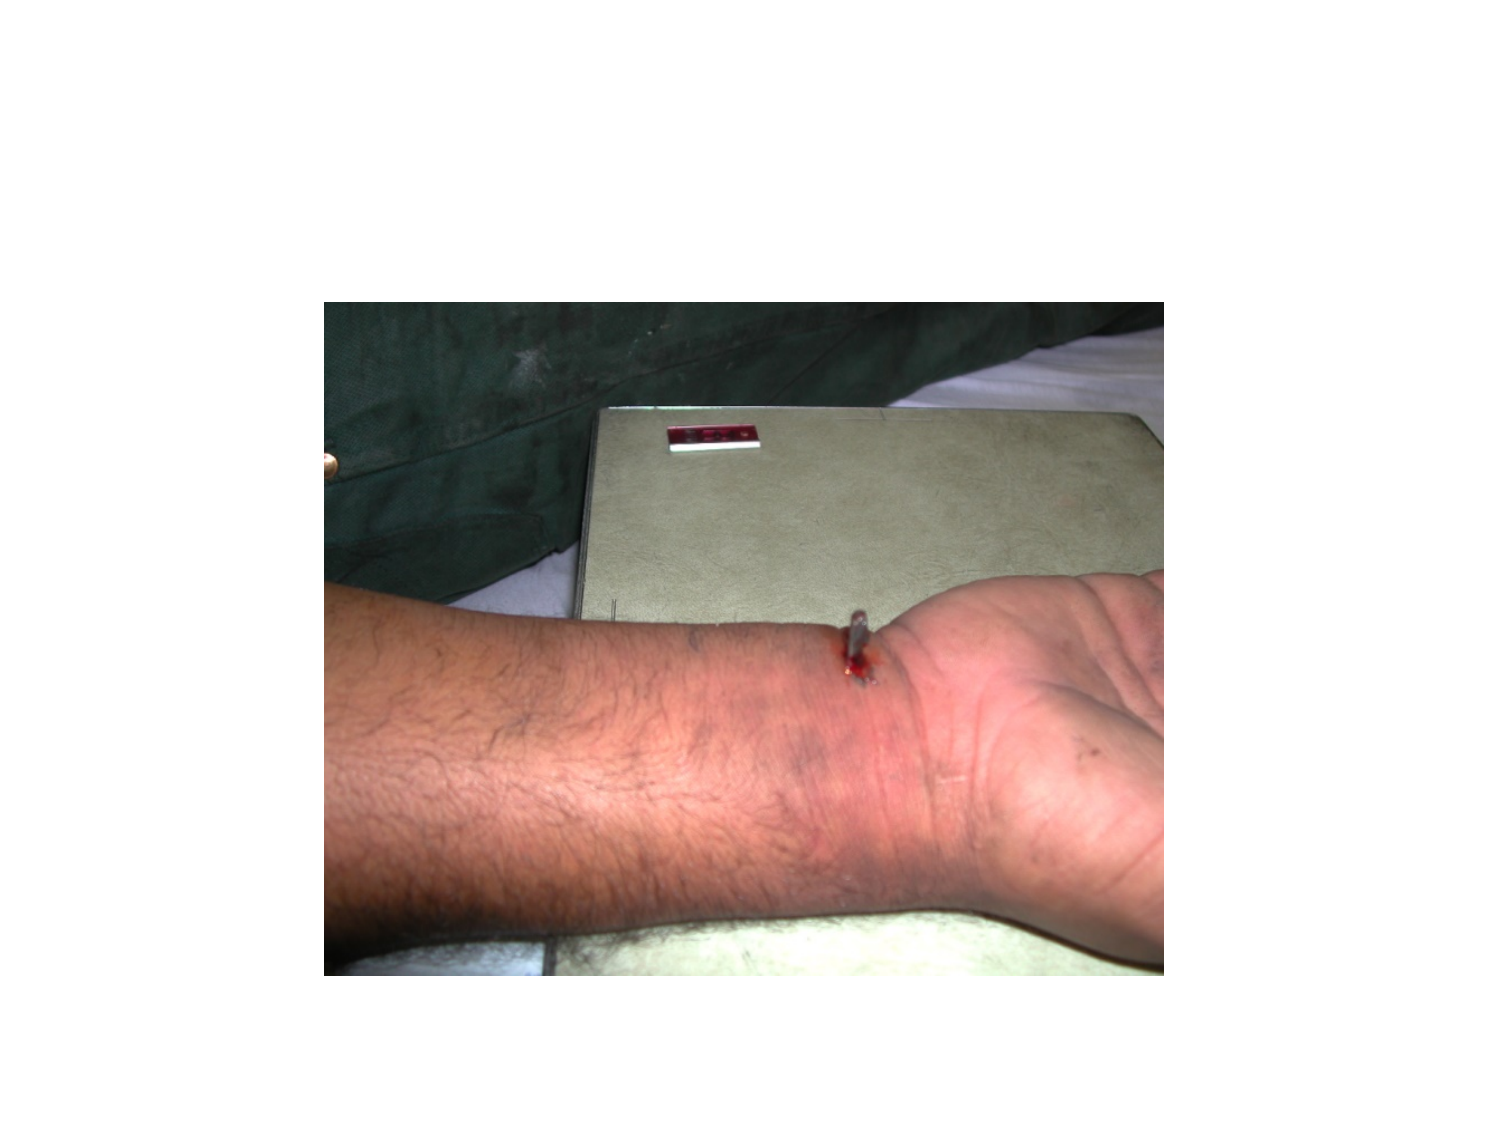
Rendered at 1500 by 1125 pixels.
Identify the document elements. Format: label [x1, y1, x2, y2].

list [324, 302, 1164, 977]
